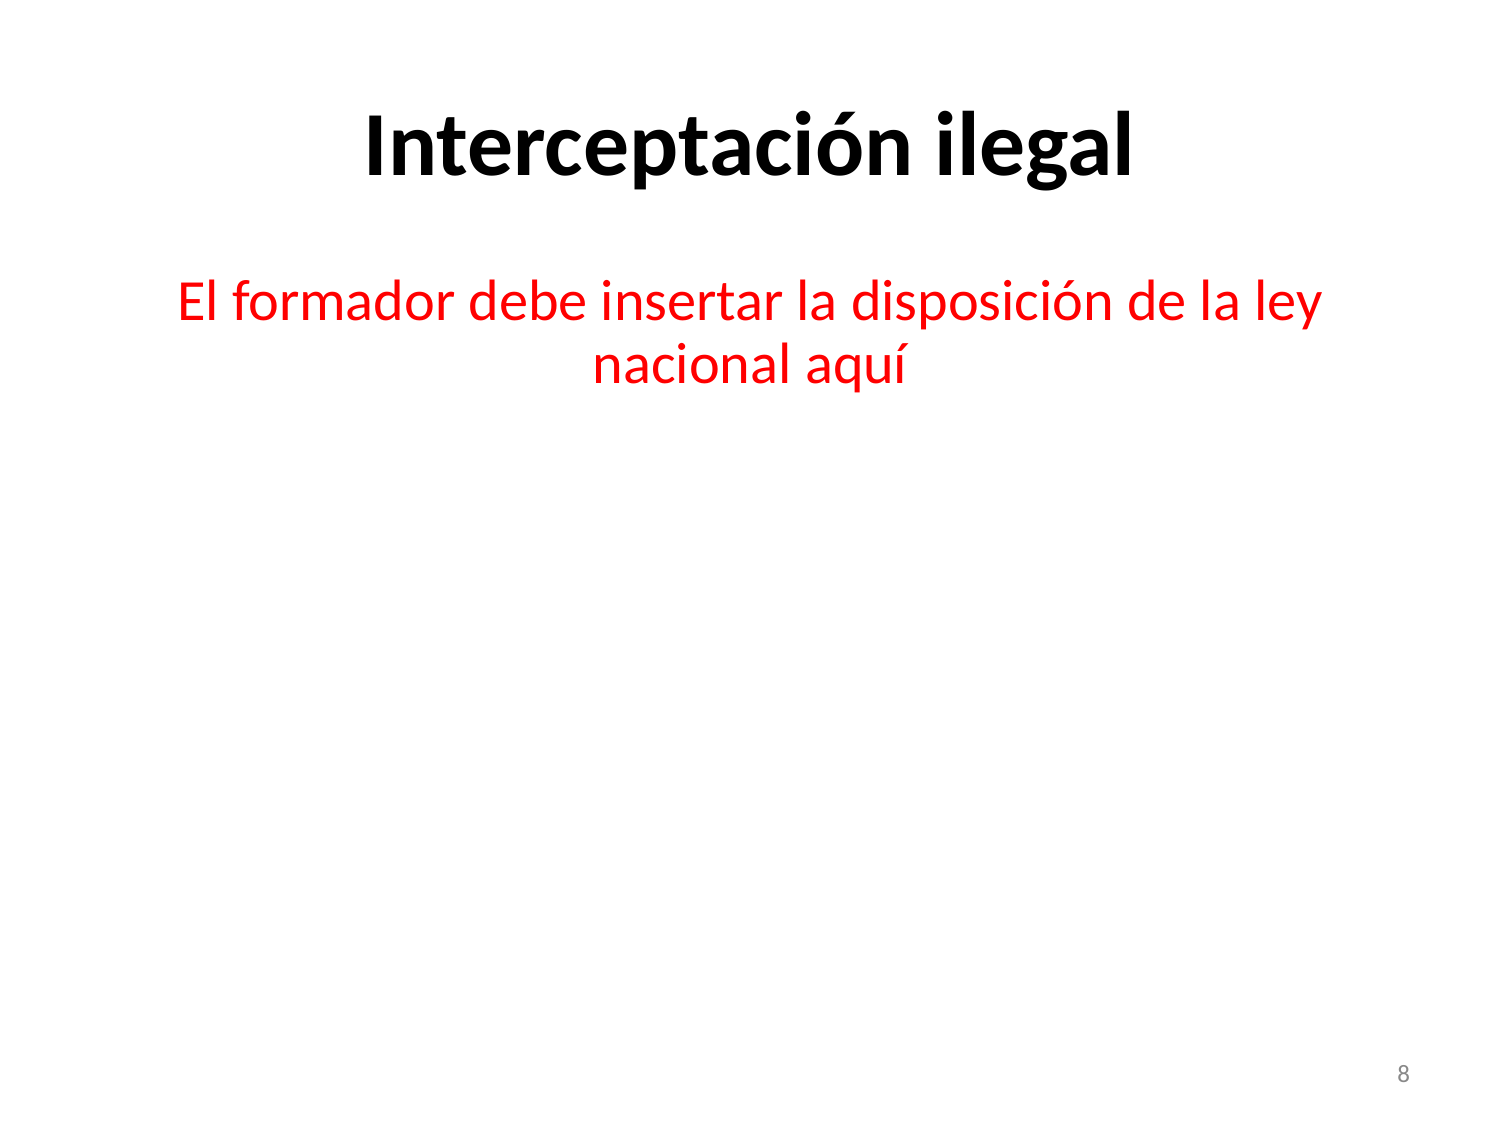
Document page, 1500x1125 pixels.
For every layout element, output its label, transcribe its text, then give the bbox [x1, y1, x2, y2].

slide_number 8 [1074, 1042, 1425, 1103]
title Interceptación ilegal [75, 45, 1425, 233]
list El formador debe insertar la disposición de la ley nacional aquí [75, 262, 1425, 1005]
